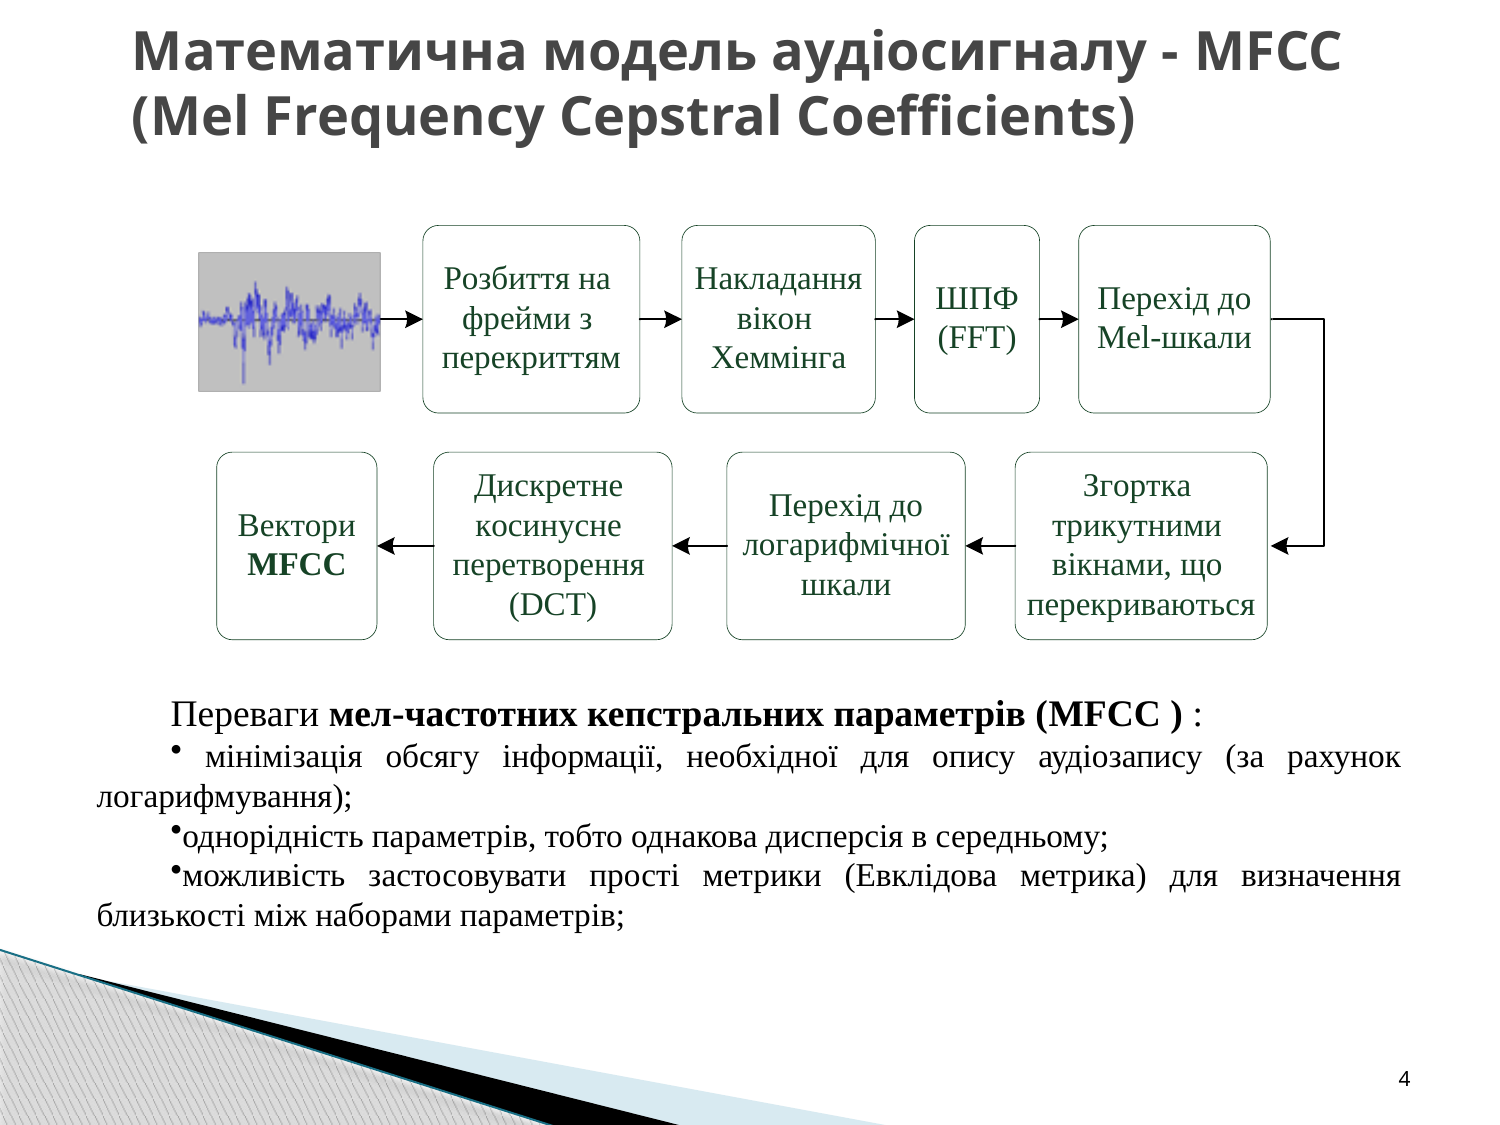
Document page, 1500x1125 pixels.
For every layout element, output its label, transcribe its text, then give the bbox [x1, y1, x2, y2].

text_box Переваги мел-частотних кепстральних параметрів (MFCC ) : мінімізація обсягу інформації, необхідної для опису аудіозапису (за рахунок логарифмування); однорідність параметрів, тобто однакова дисперсія в середньому; можливість застосовувати прості метрики (Евклідова метрика) для визначення близькості між наборами параметрів; [81, 681, 1418, 981]
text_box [189, 221, 1348, 644]
title Математична модель аудіосигналу - MFCC (Mel Frequency Cepstral Coefficients) [117, 10, 1418, 152]
slide_number 4 [1074, 1041, 1425, 1102]
